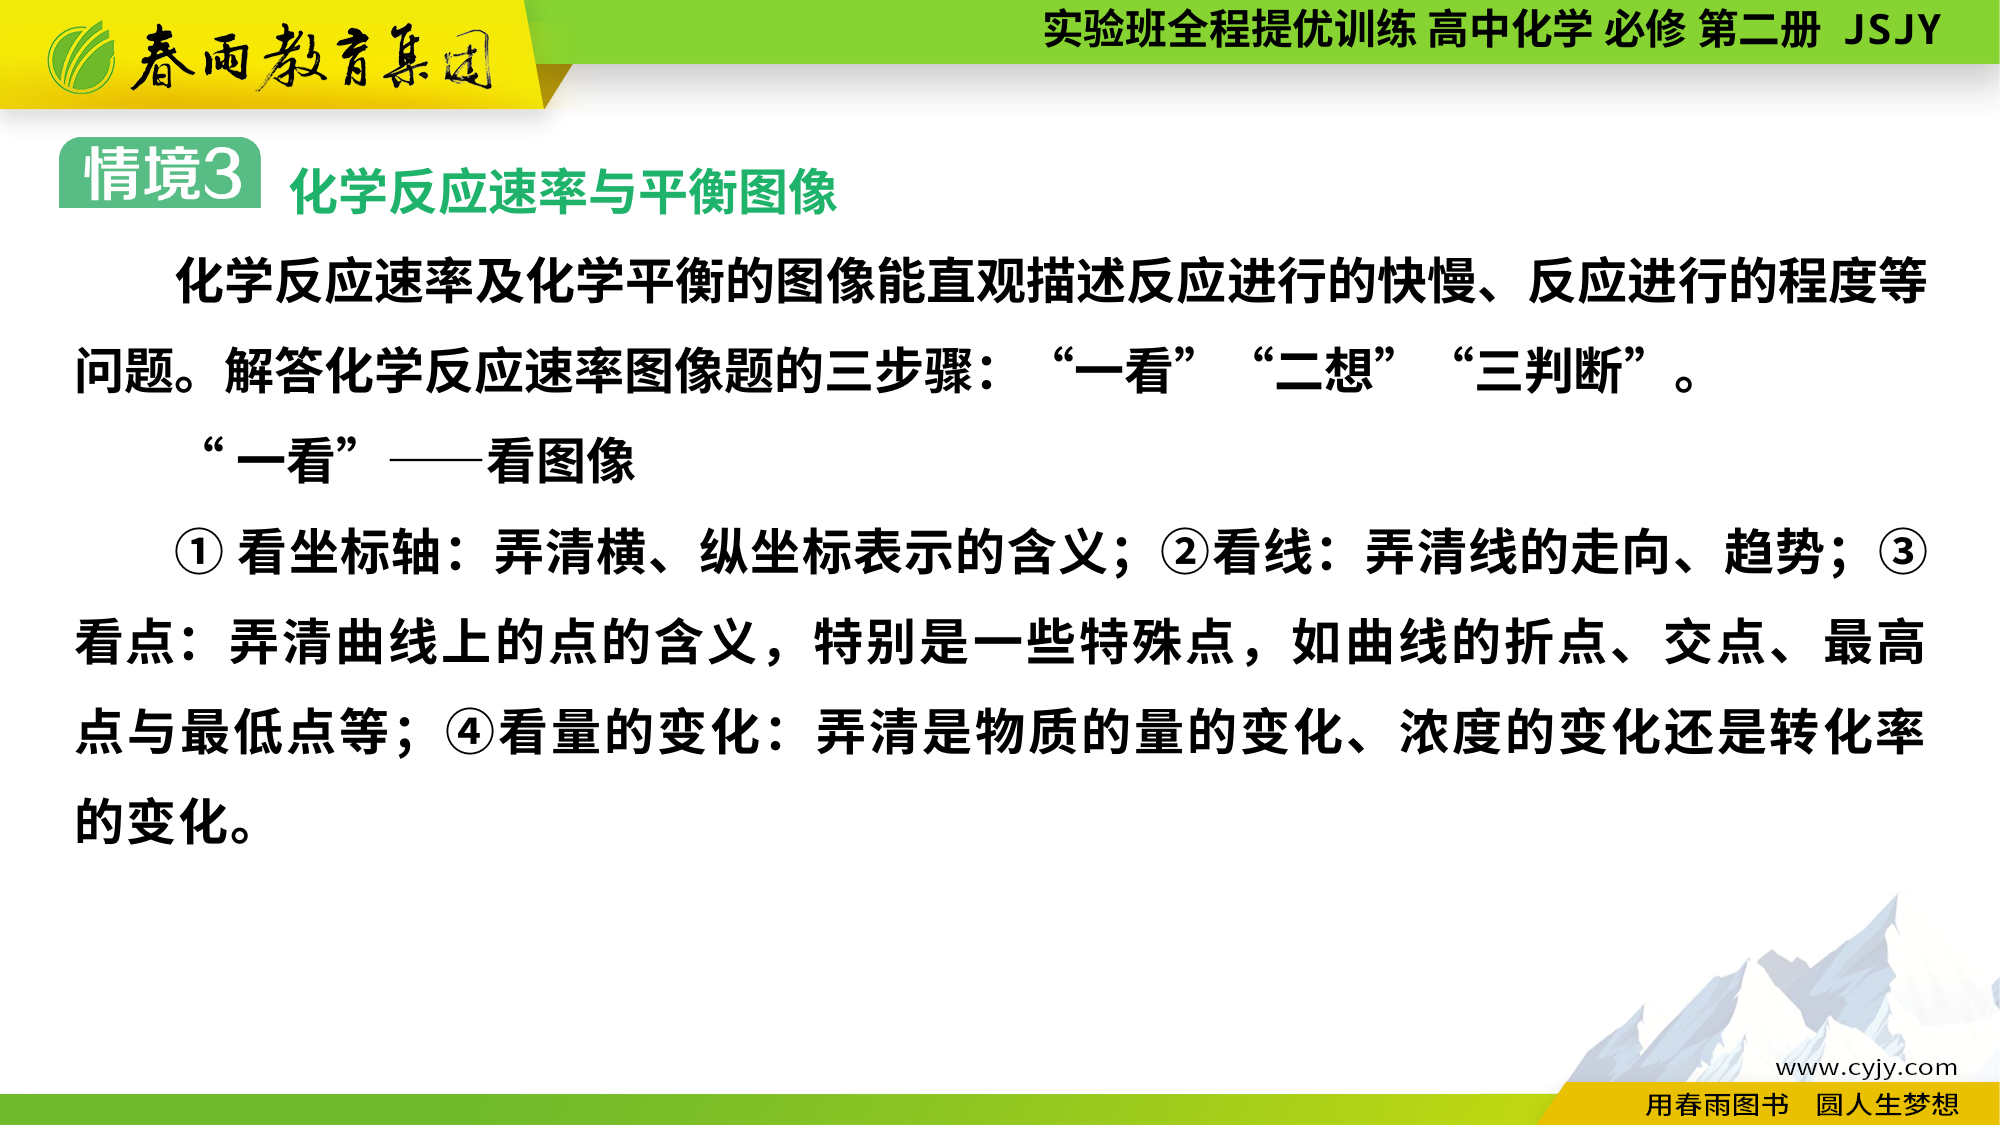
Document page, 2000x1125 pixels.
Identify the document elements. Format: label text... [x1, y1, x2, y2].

list 化学反应速率与平衡图像 化学反应速率及化学平衡的图像能直观描述反应进行的快慢、反应进行的程度等问题。解答化学反应速率图像题的三步骤：“一看”“二想”“三判断”。 “一看”——看图像 ①看坐标轴：弄清横、纵坐标表示的含义；②看线：弄清线的走向、趋势；③看点：弄清曲线上的点的含义，特别是一些特殊点，如曲线的折点、交点、最高点与最低点等；④看量的变化：弄清是物质的量的变化、浓度的变化还是转化率的变化。 [59, 122, 1944, 865]
picture [0, 0, 2000, 1125]
